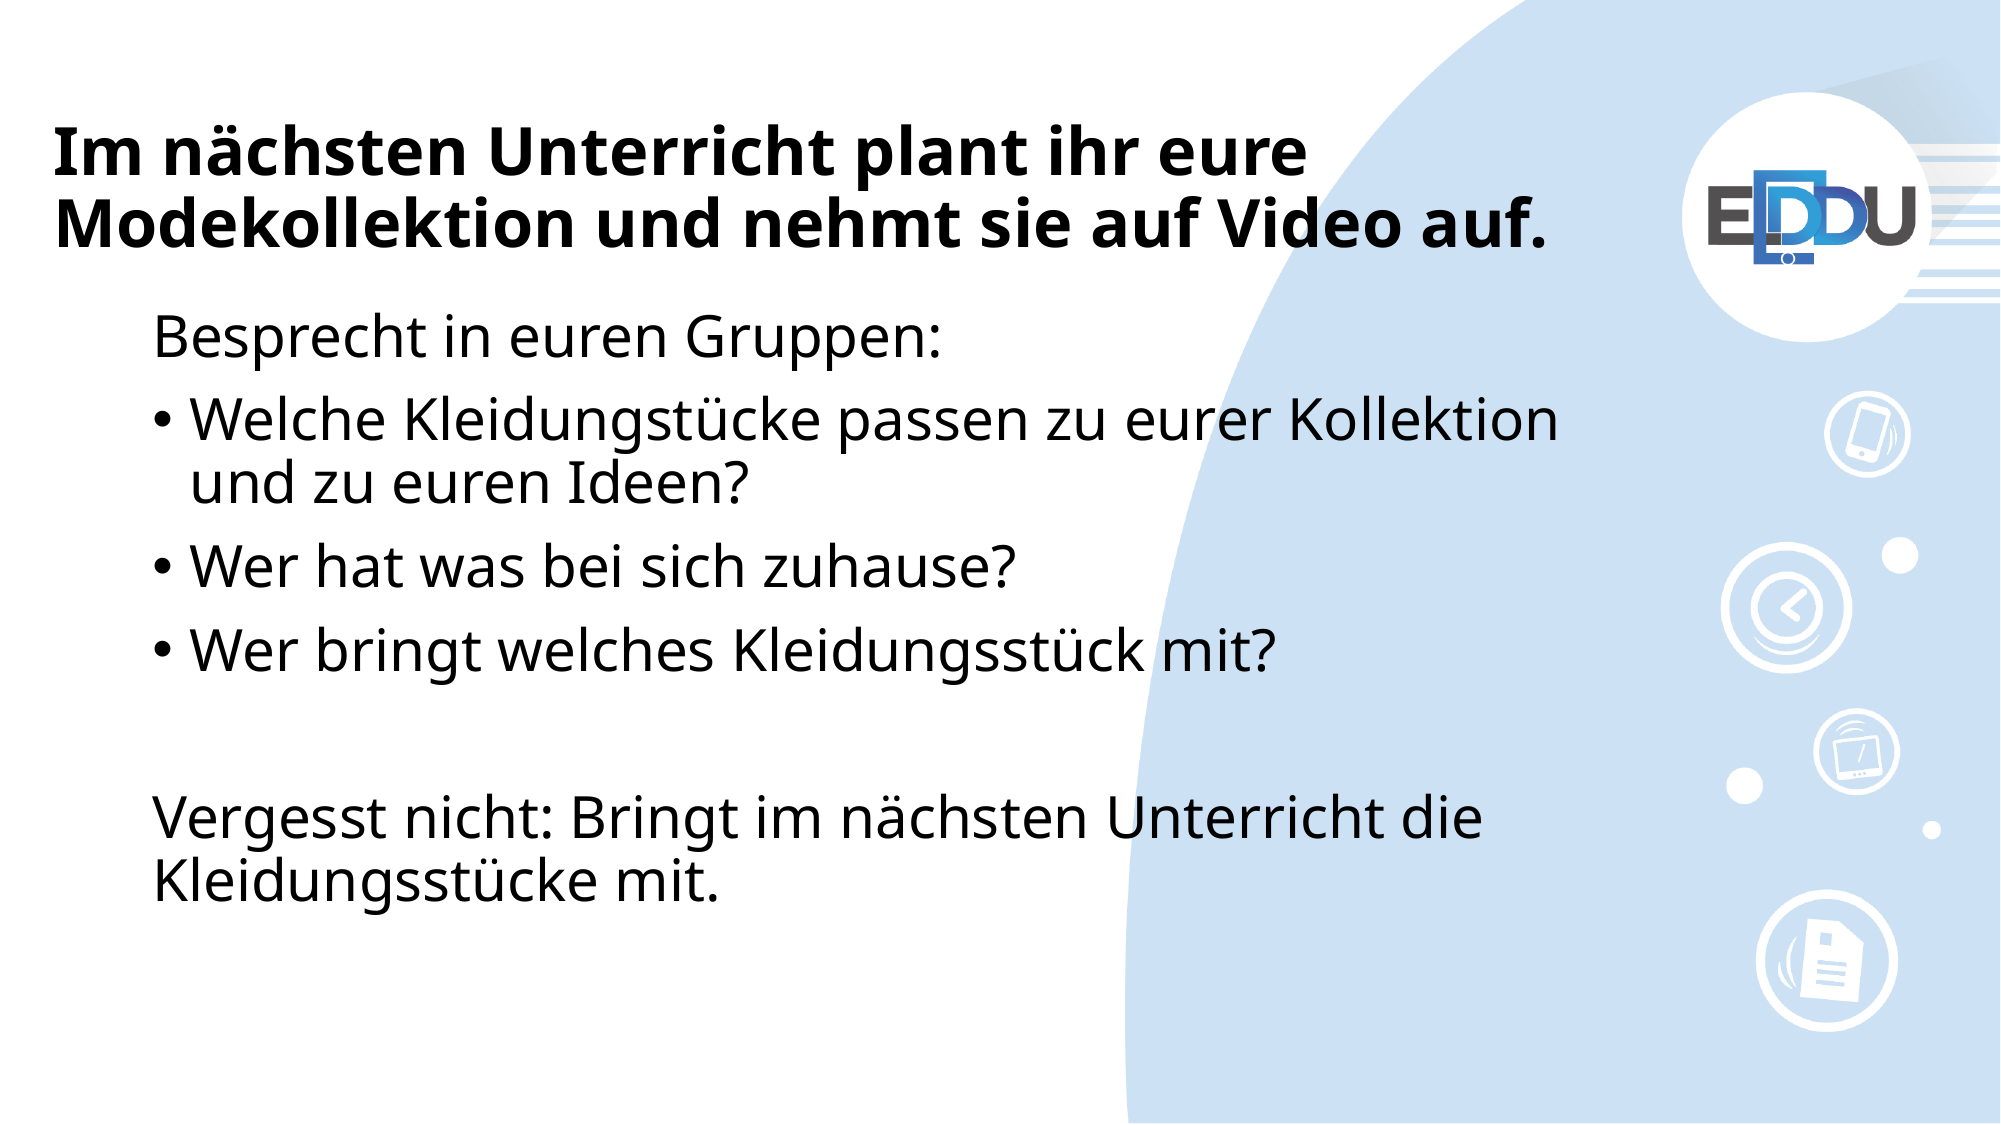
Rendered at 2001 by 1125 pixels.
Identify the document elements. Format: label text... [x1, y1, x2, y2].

title Im nächsten Unterricht plant ihr eure Modekollektion und nehmt sie auf Video auf. [38, 102, 1595, 278]
picture [0, 0, 2001, 1125]
list Besprecht in euren Gruppen: Welche Kleidungstücke passen zu eurer Kollektion und zu euren Ideen? Wer hat was bei sich zuhause? Wer bringt welches Kleidungsstück mit? Vergesst nicht: Bringt im nächsten Unterricht die Kleidungsstücke mit. [137, 299, 1595, 1014]
